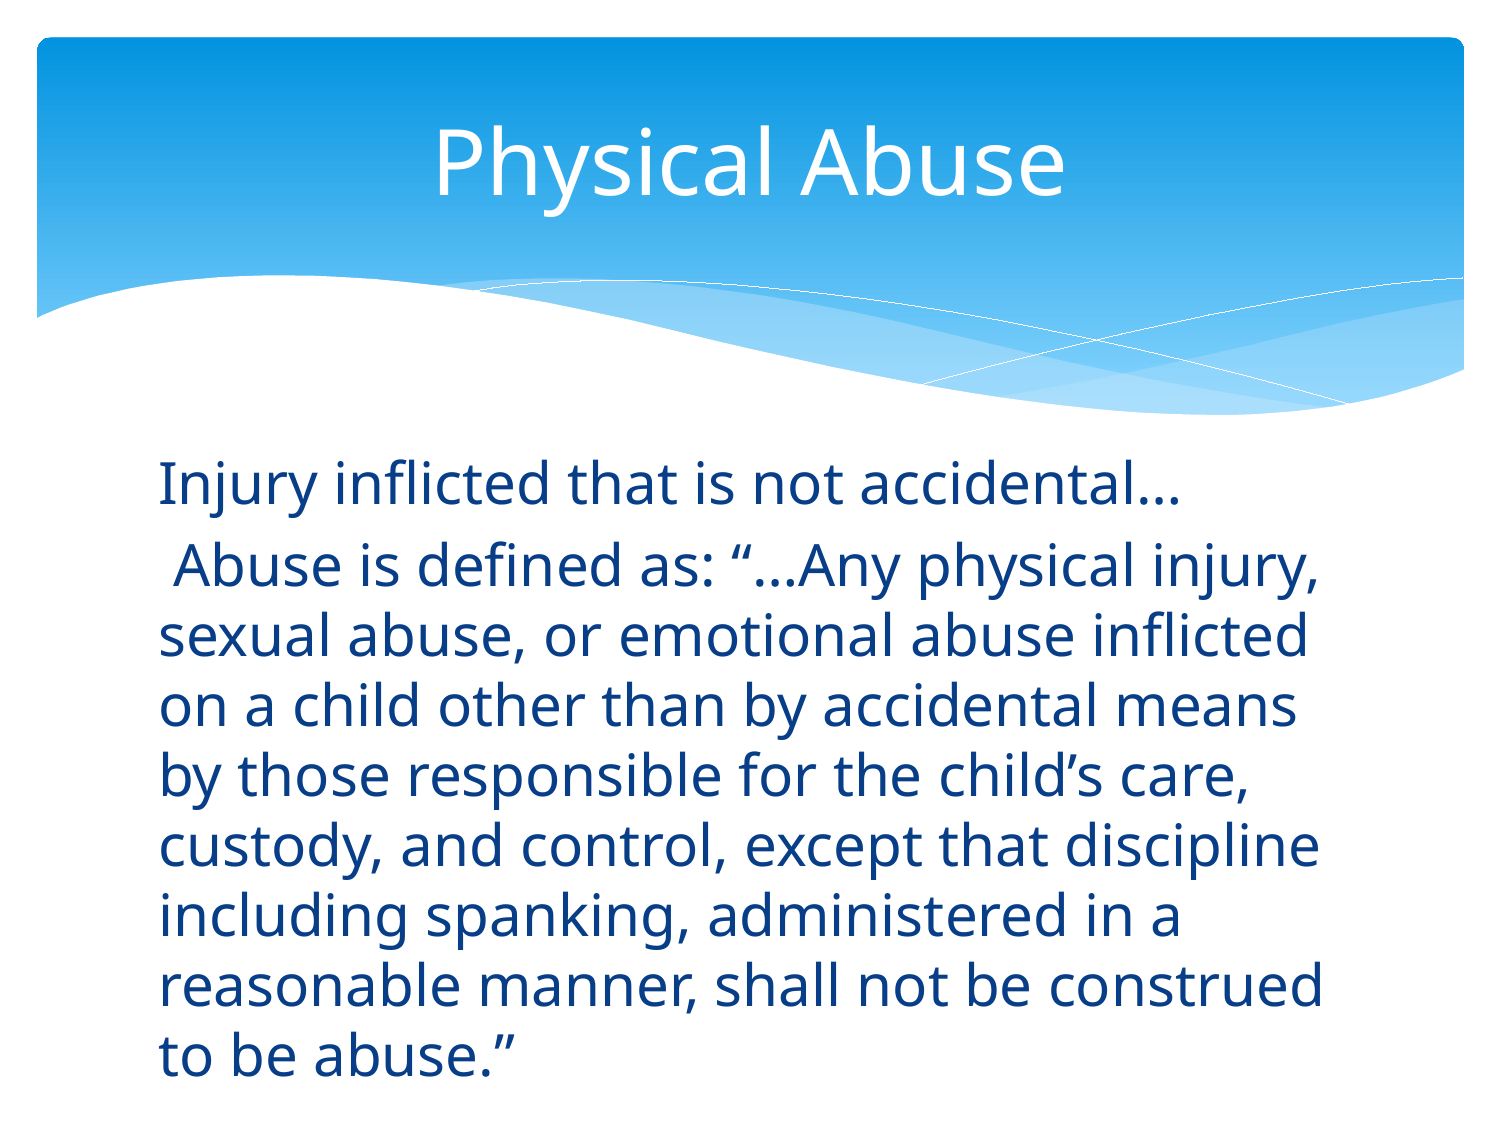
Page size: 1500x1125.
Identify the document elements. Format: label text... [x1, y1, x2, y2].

list Injury inflicted that is not accidental… Abuse is defined as: “…Any physical injury, sexual abuse, or emotional abuse inflicted on a child other than by accidental means by those responsible for the child’s care, custody, and control, except that discipline including spanking, administered in a reasonable manner, shall not be construed to be abuse.” [143, 438, 1359, 1005]
title Physical Abuse [75, 55, 1425, 261]
